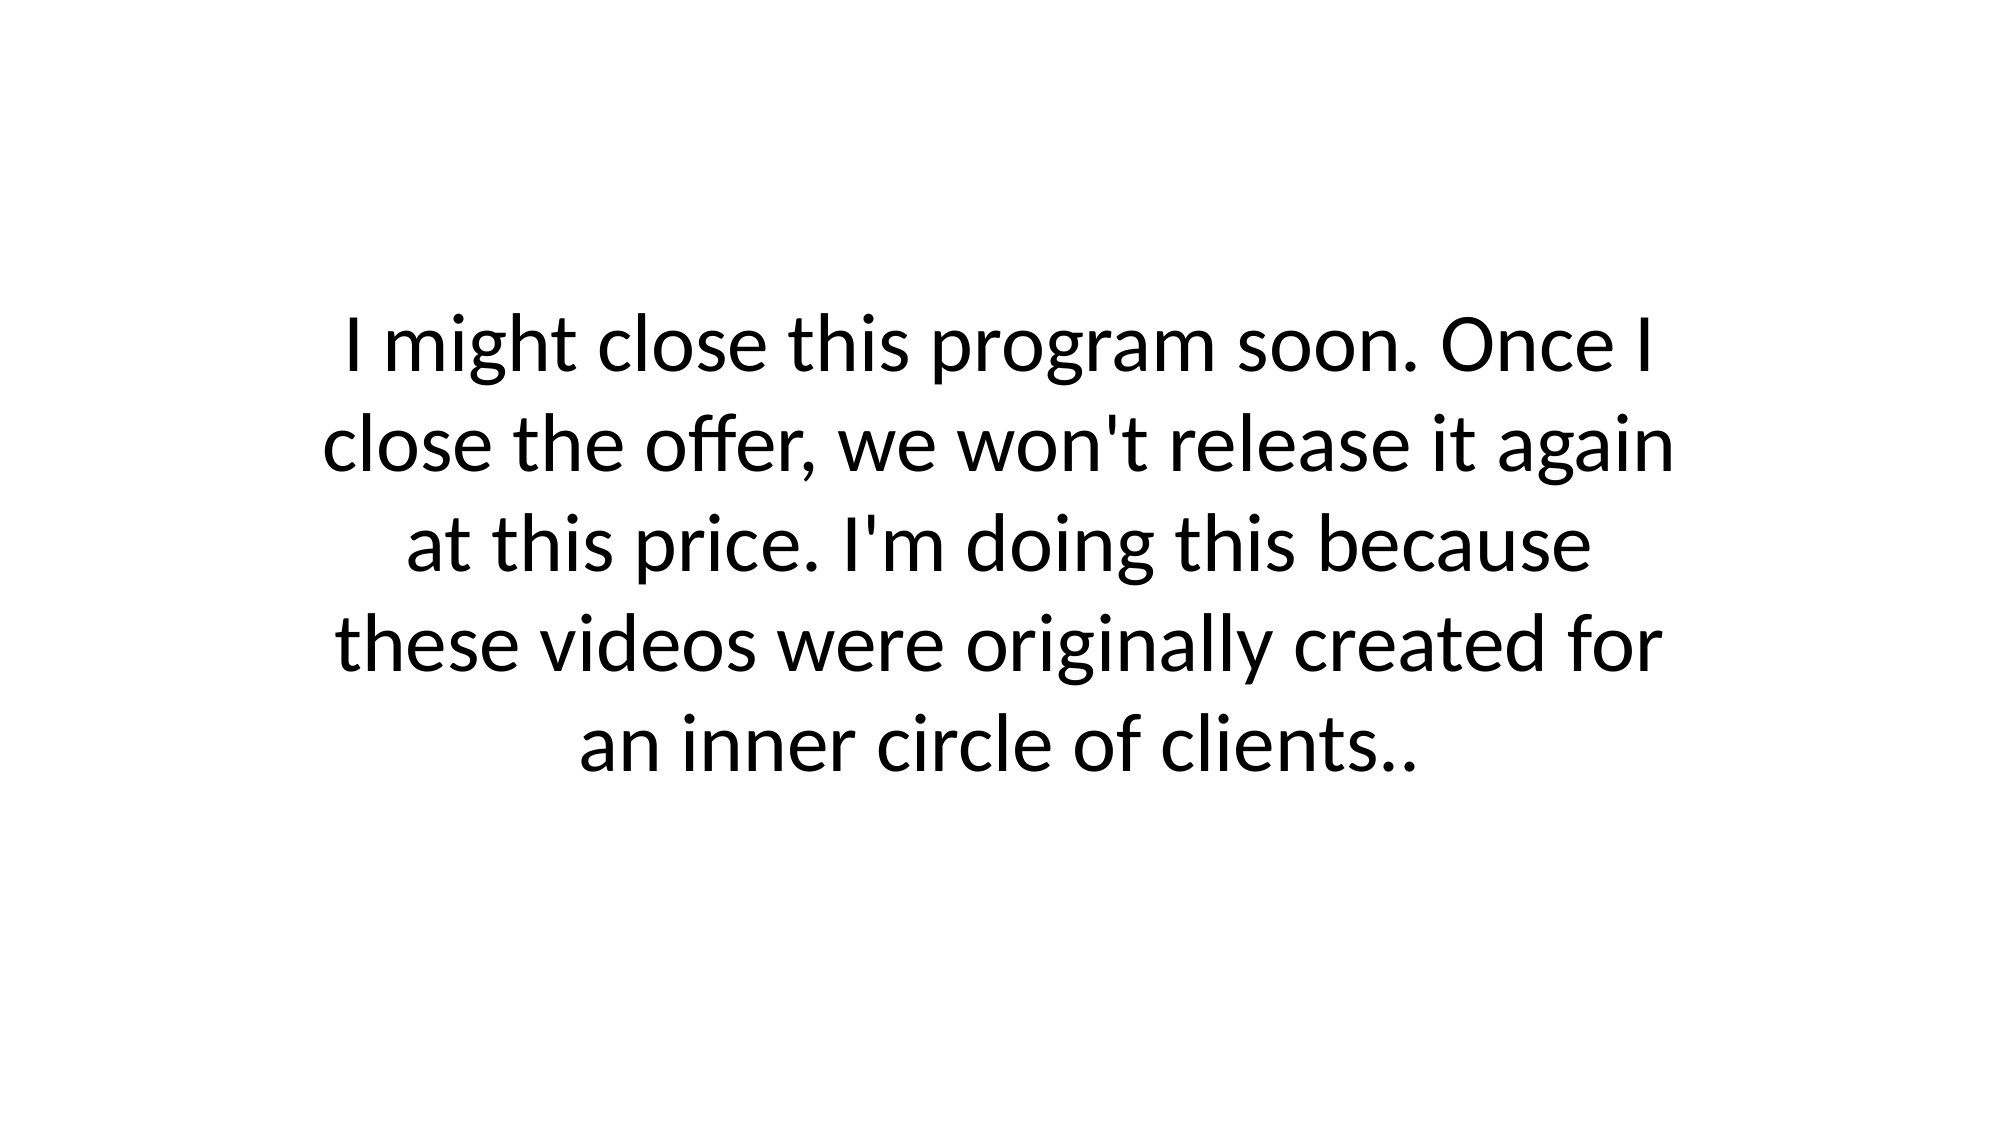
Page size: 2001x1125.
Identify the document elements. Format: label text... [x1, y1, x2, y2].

text_box I might close this program soon. Once I close the offer, we won't release it again at this price. I'm doing this because these videos were originally created for an inner circle of clients.. [294, 180, 1706, 796]
